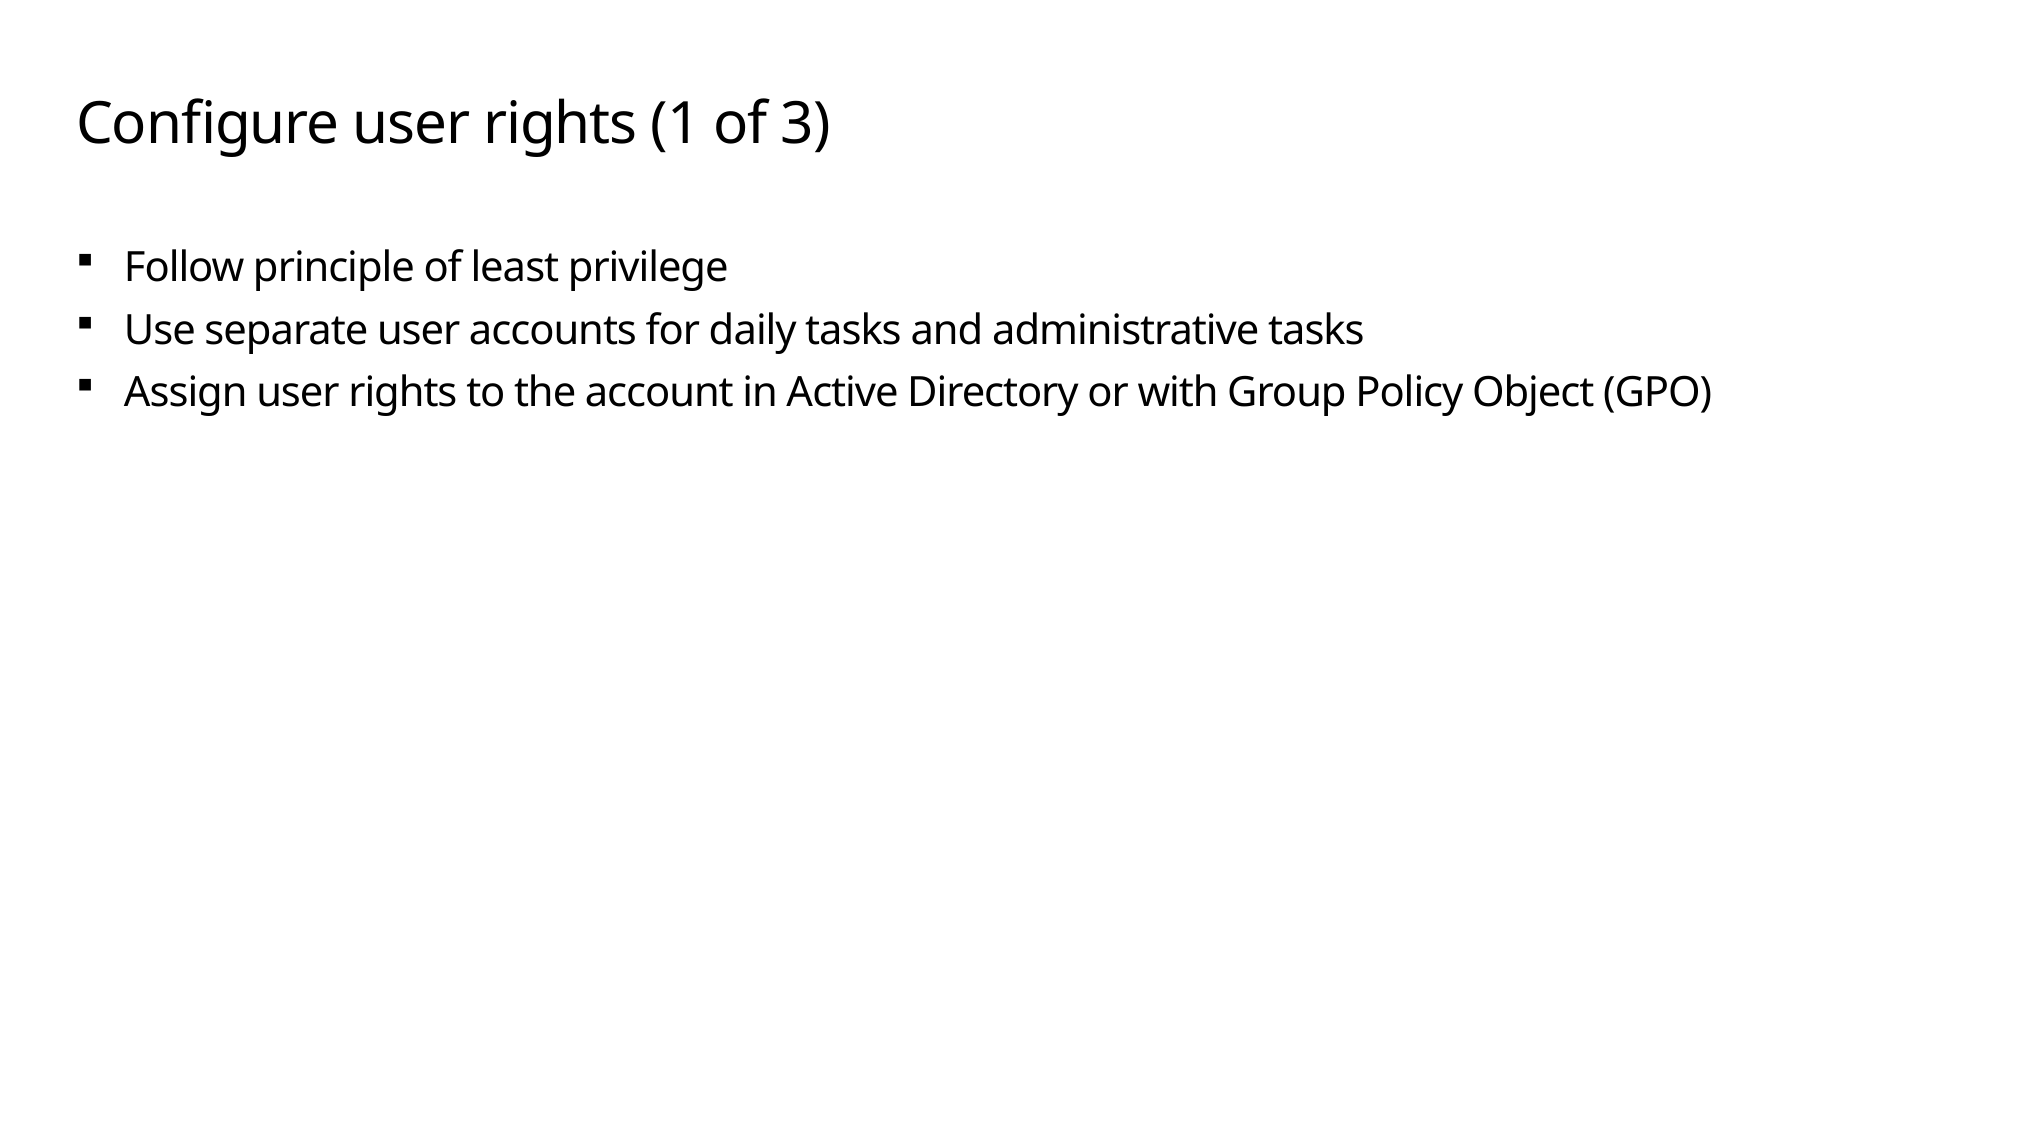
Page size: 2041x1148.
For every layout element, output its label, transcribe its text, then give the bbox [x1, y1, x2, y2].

list Follow principle of least privilege Use separate user accounts for daily tasks and administrative tasks Assign user rights to the account in Active Directory or with Group Policy Object (GPO) [76, 240, 1970, 1074]
title Configure user rights (1 of 3) [76, 93, 1968, 161]
